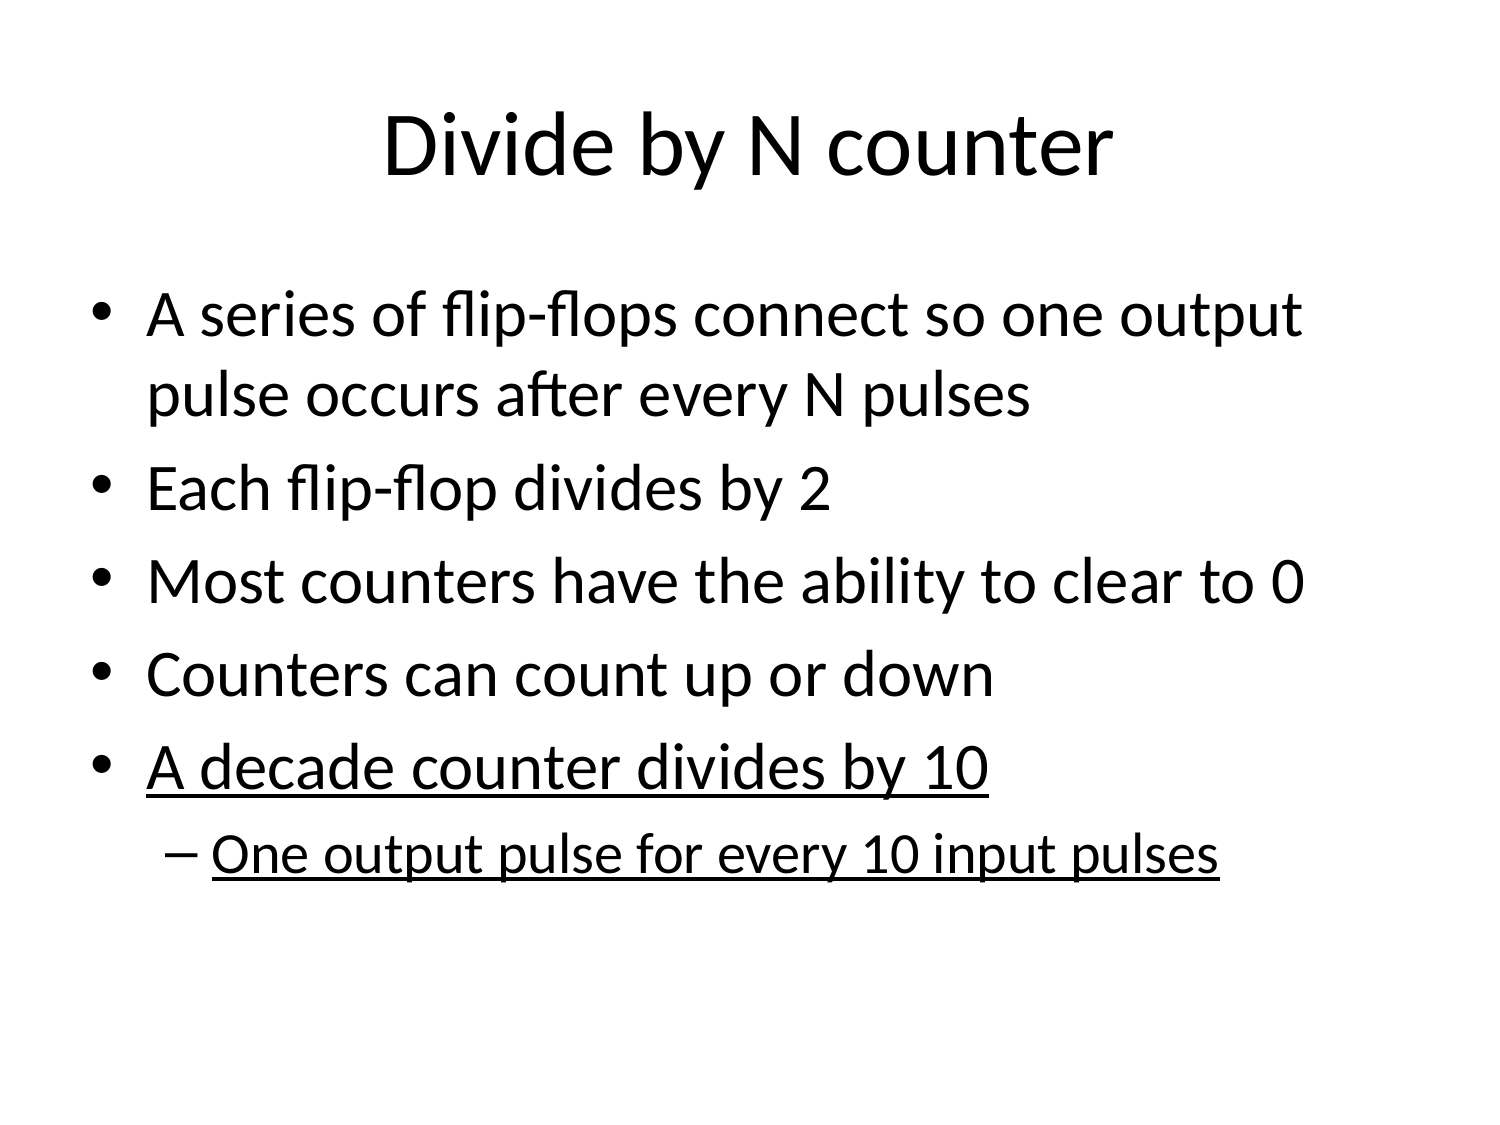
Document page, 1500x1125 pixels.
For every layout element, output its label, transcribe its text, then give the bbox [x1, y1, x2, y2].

list A series of flip-flops connect so one output pulse occurs after every N pulses Each flip-flop divides by 2 Most counters have the ability to clear to 0 Counters can count up or down A decade counter divides by 10 One output pulse for every 10 input pulses [75, 262, 1425, 1005]
title Divide by N counter [75, 45, 1425, 233]
